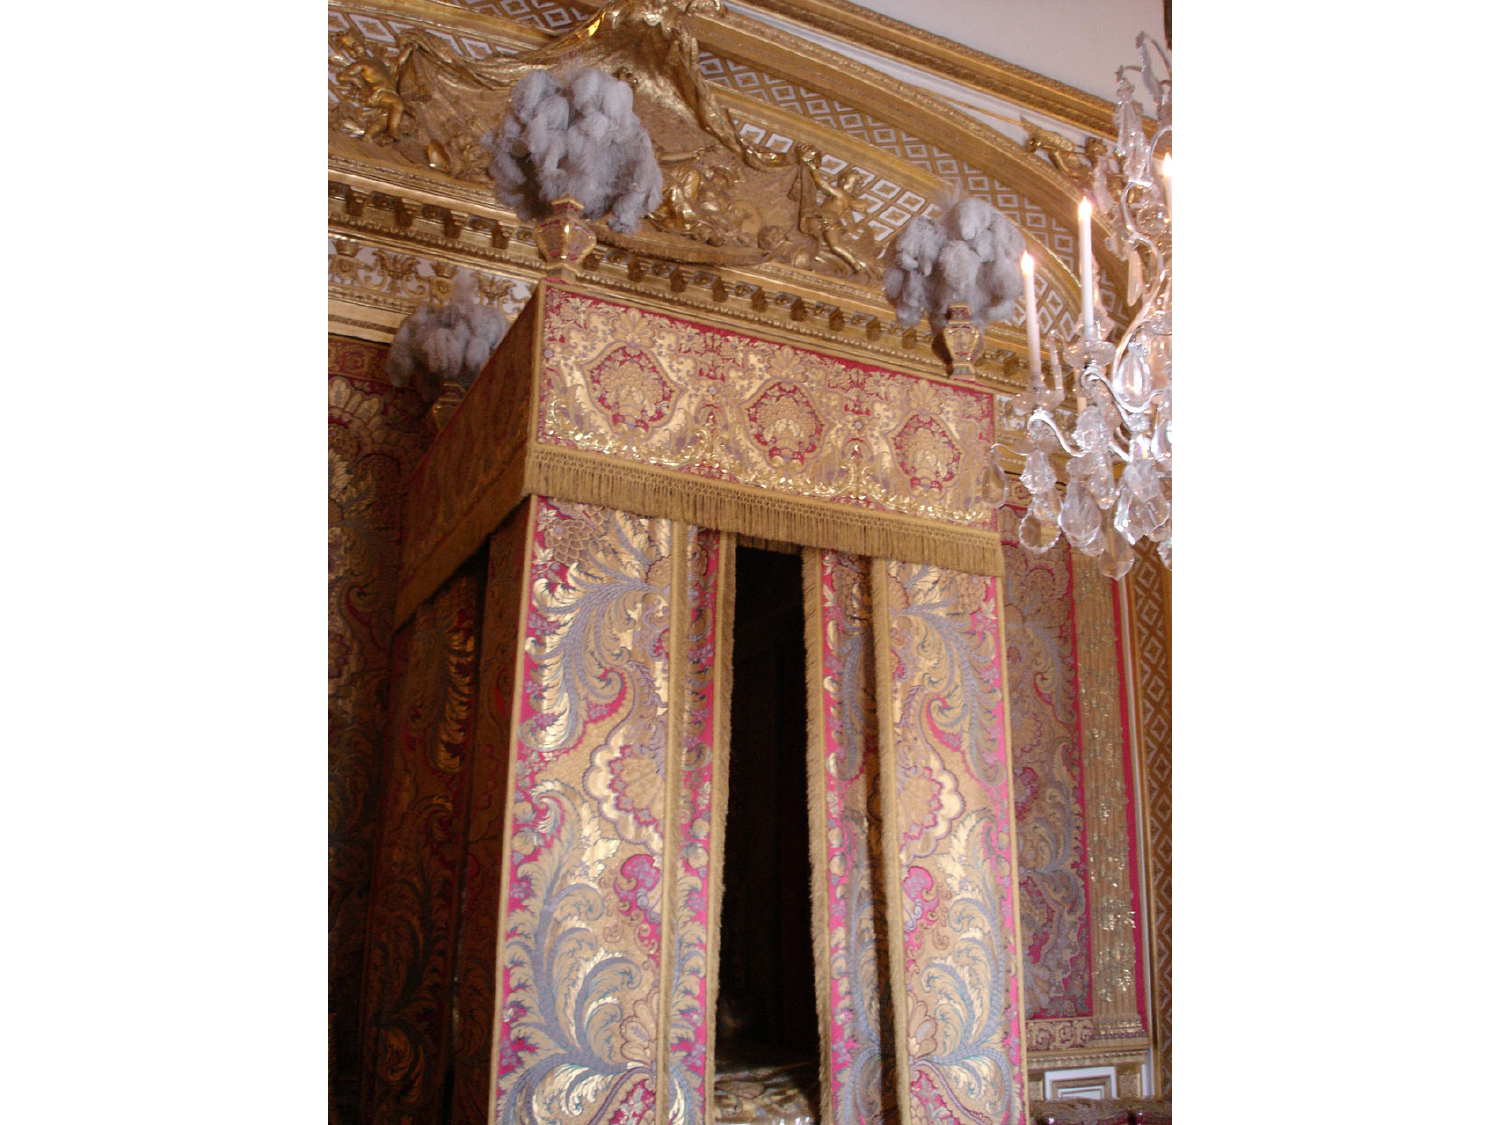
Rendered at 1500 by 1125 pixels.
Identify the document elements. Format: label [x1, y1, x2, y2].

picture [327, 0, 1173, 1125]
